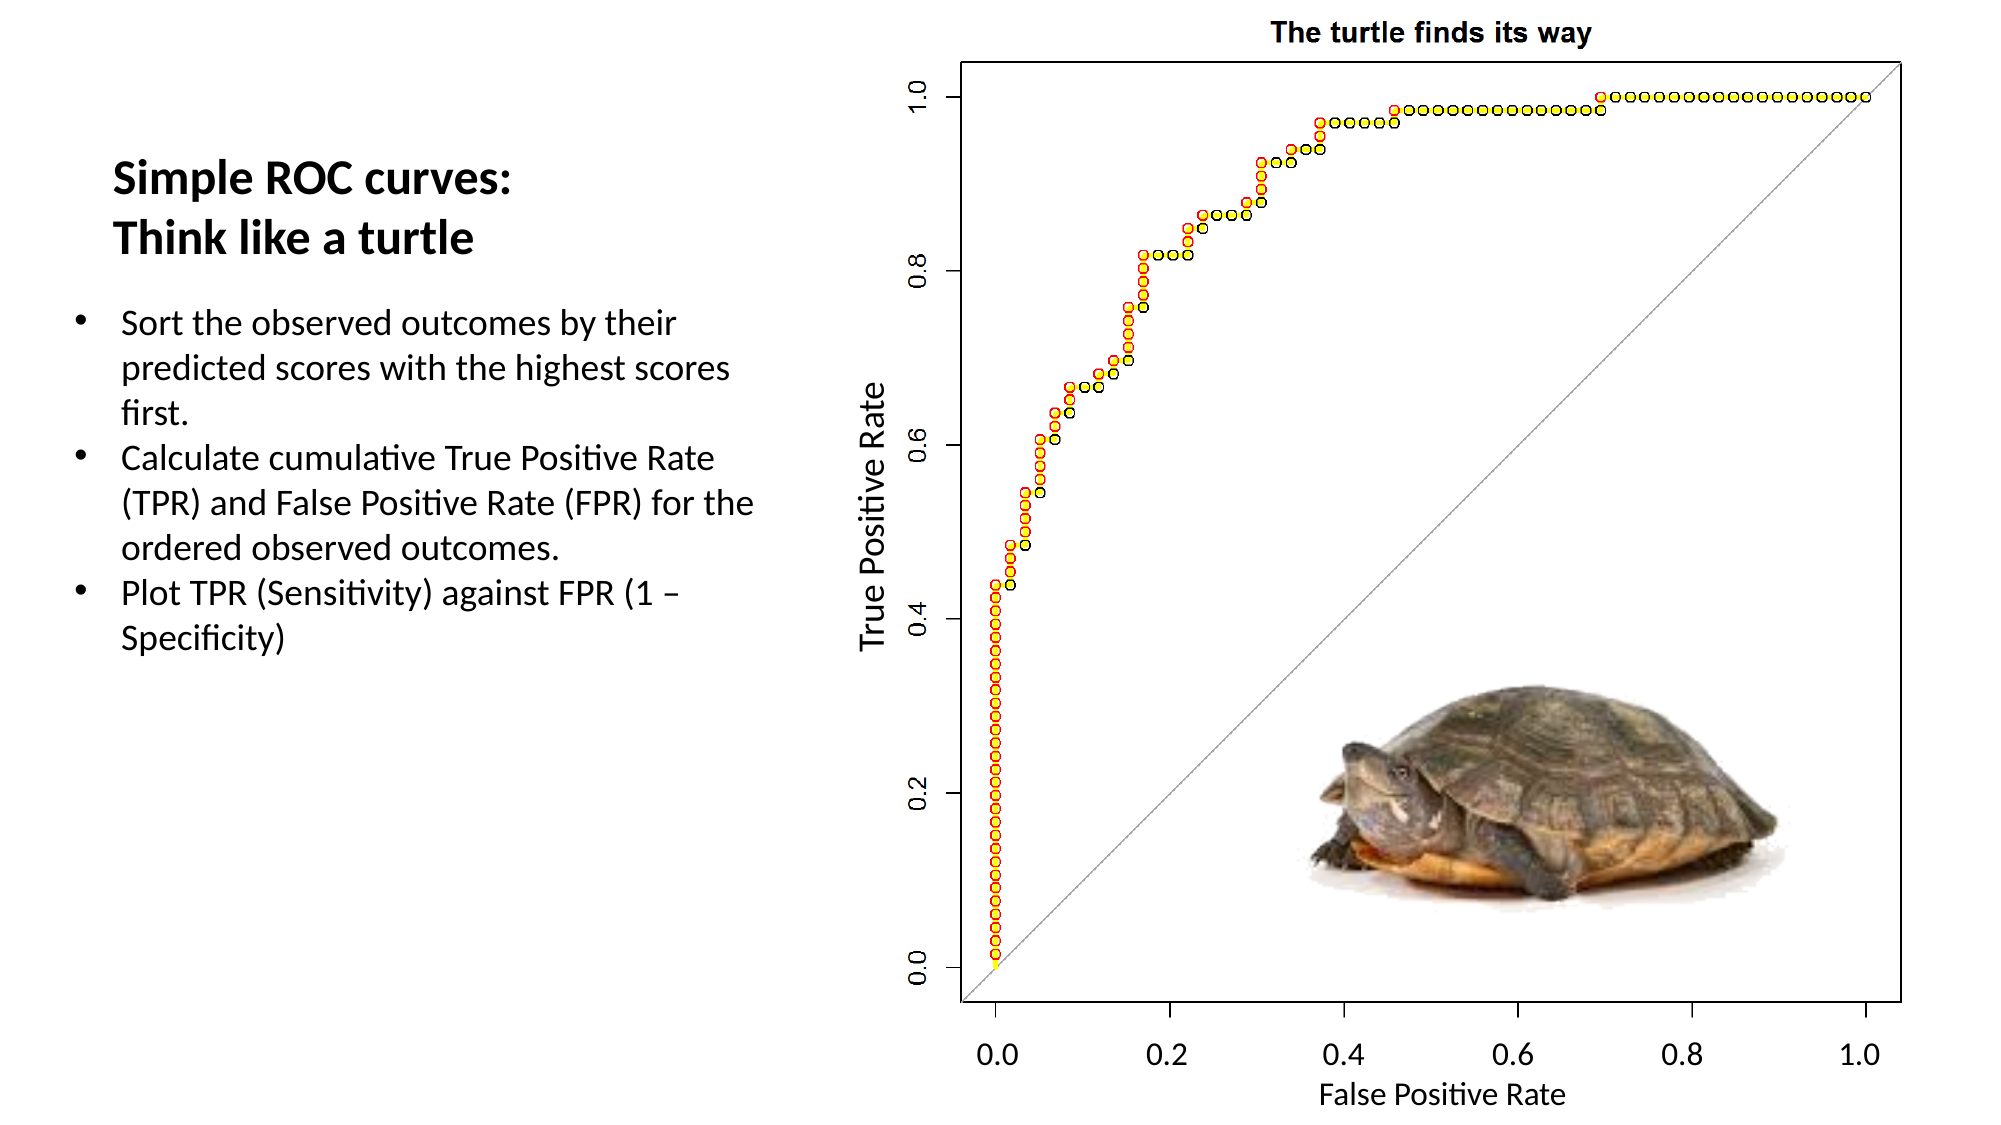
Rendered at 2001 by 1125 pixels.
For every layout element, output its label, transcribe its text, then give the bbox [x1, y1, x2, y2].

text_box Sort the observed outcomes by their predicted scores with the highest scores first. Calculate cumulative True Positive Rate (TPR) and False Positive Rate (FPR) for the ordered observed outcomes. Plot TPR (Sensitivity) against FPR (1 – Specificity) [59, 290, 770, 665]
picture [838, 0, 1964, 1125]
text_box Simple ROC curves: Think like a turtle [98, 136, 747, 272]
